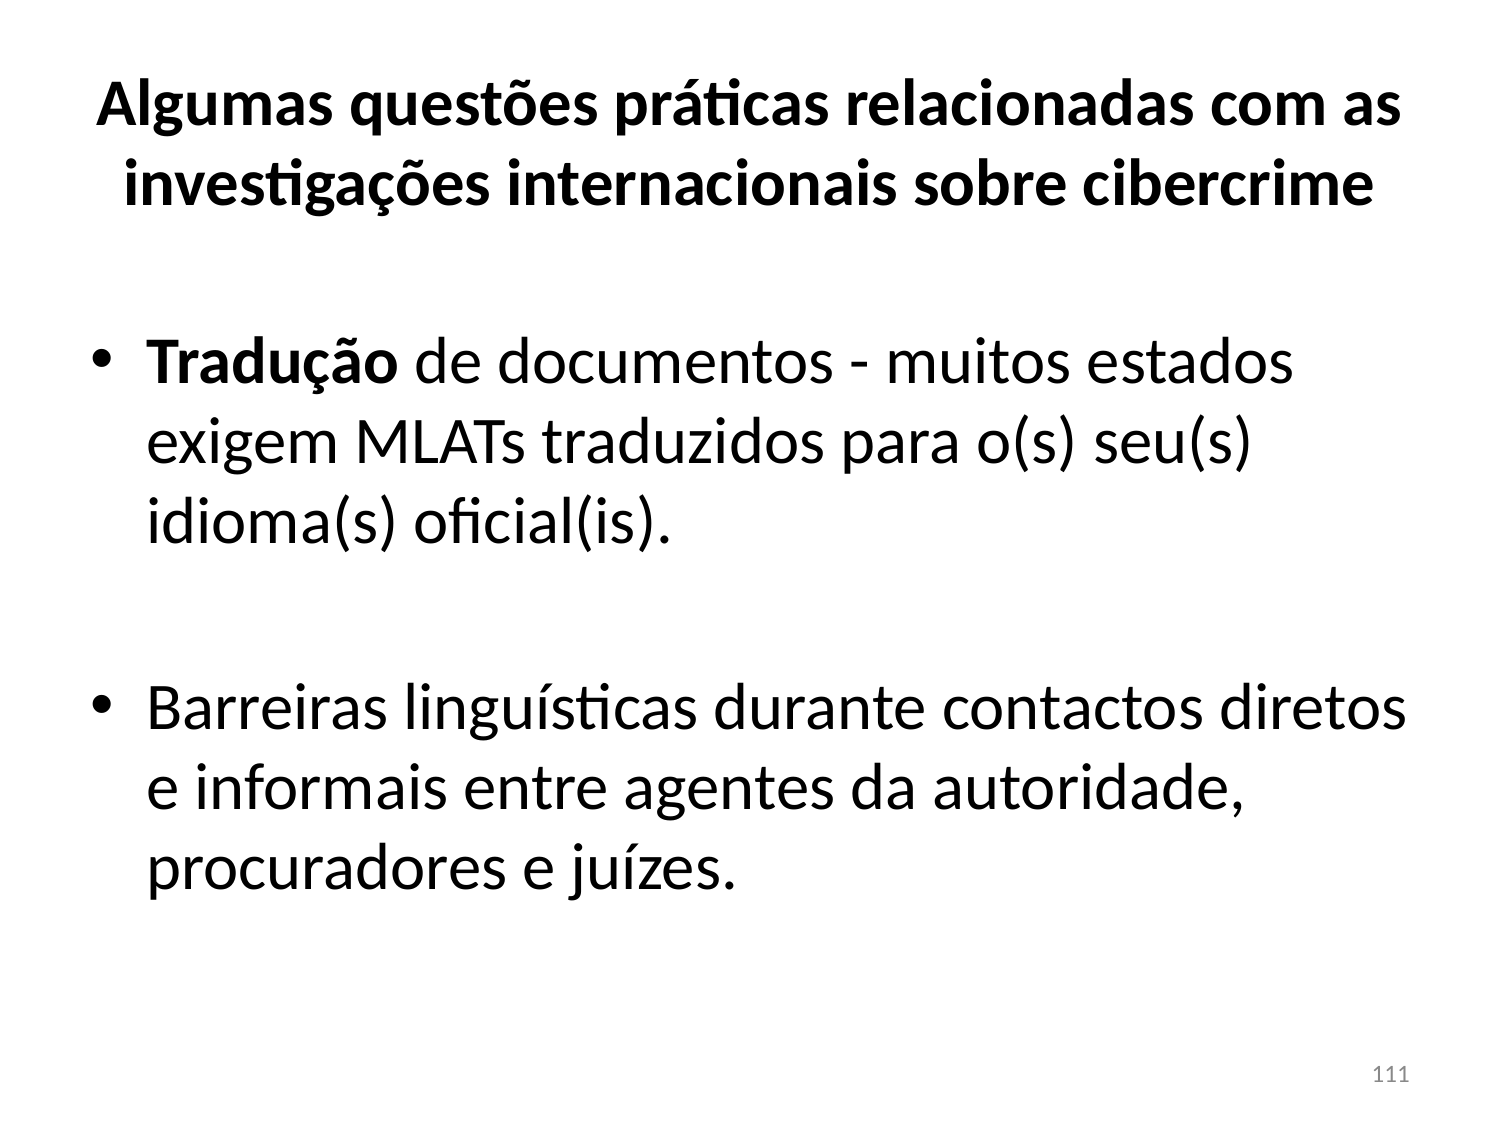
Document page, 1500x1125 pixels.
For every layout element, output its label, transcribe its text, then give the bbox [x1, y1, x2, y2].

list Tradução de documentos - muitos estados exigem MLATs traduzidos para o(s) seu(s) idioma(s) oficial(is). Barreiras linguísticas durante contactos diretos e informais entre agentes da autoridade, procuradores e juízes. [75, 309, 1425, 1005]
slide_number 111 [1074, 1042, 1425, 1103]
title Algumas questões práticas relacionadas com as investigações internacionais sobre cibercrime [75, 45, 1425, 233]
